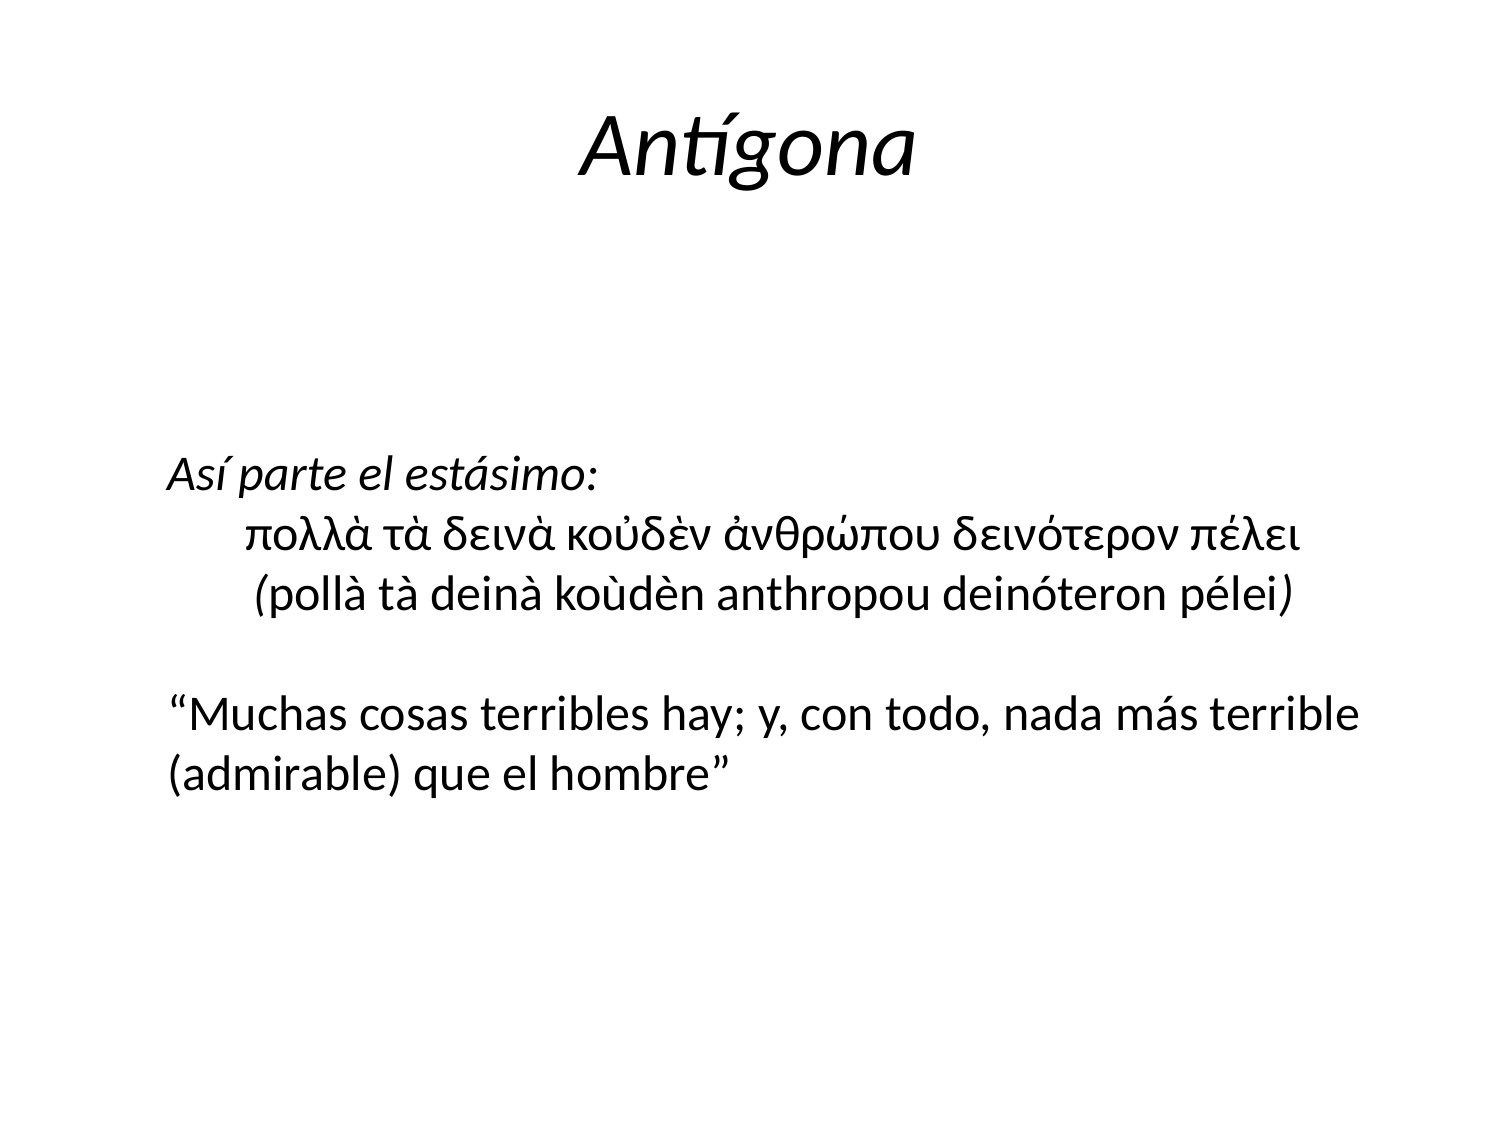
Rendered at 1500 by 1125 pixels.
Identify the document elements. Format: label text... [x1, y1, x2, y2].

text_box Así parte el estásimo: πολλὰ τὰ δεινὰ κοὐδὲν ἀνθρώπου δεινότερον πέλει (pollà tà deinà koùdèn anthropou deinóteron pélei) “Muchas cosas terribles hay; y, con todo, nada más terrible (admirable) que el hombre” [152, 433, 1395, 809]
title Antígona [75, 45, 1425, 233]
